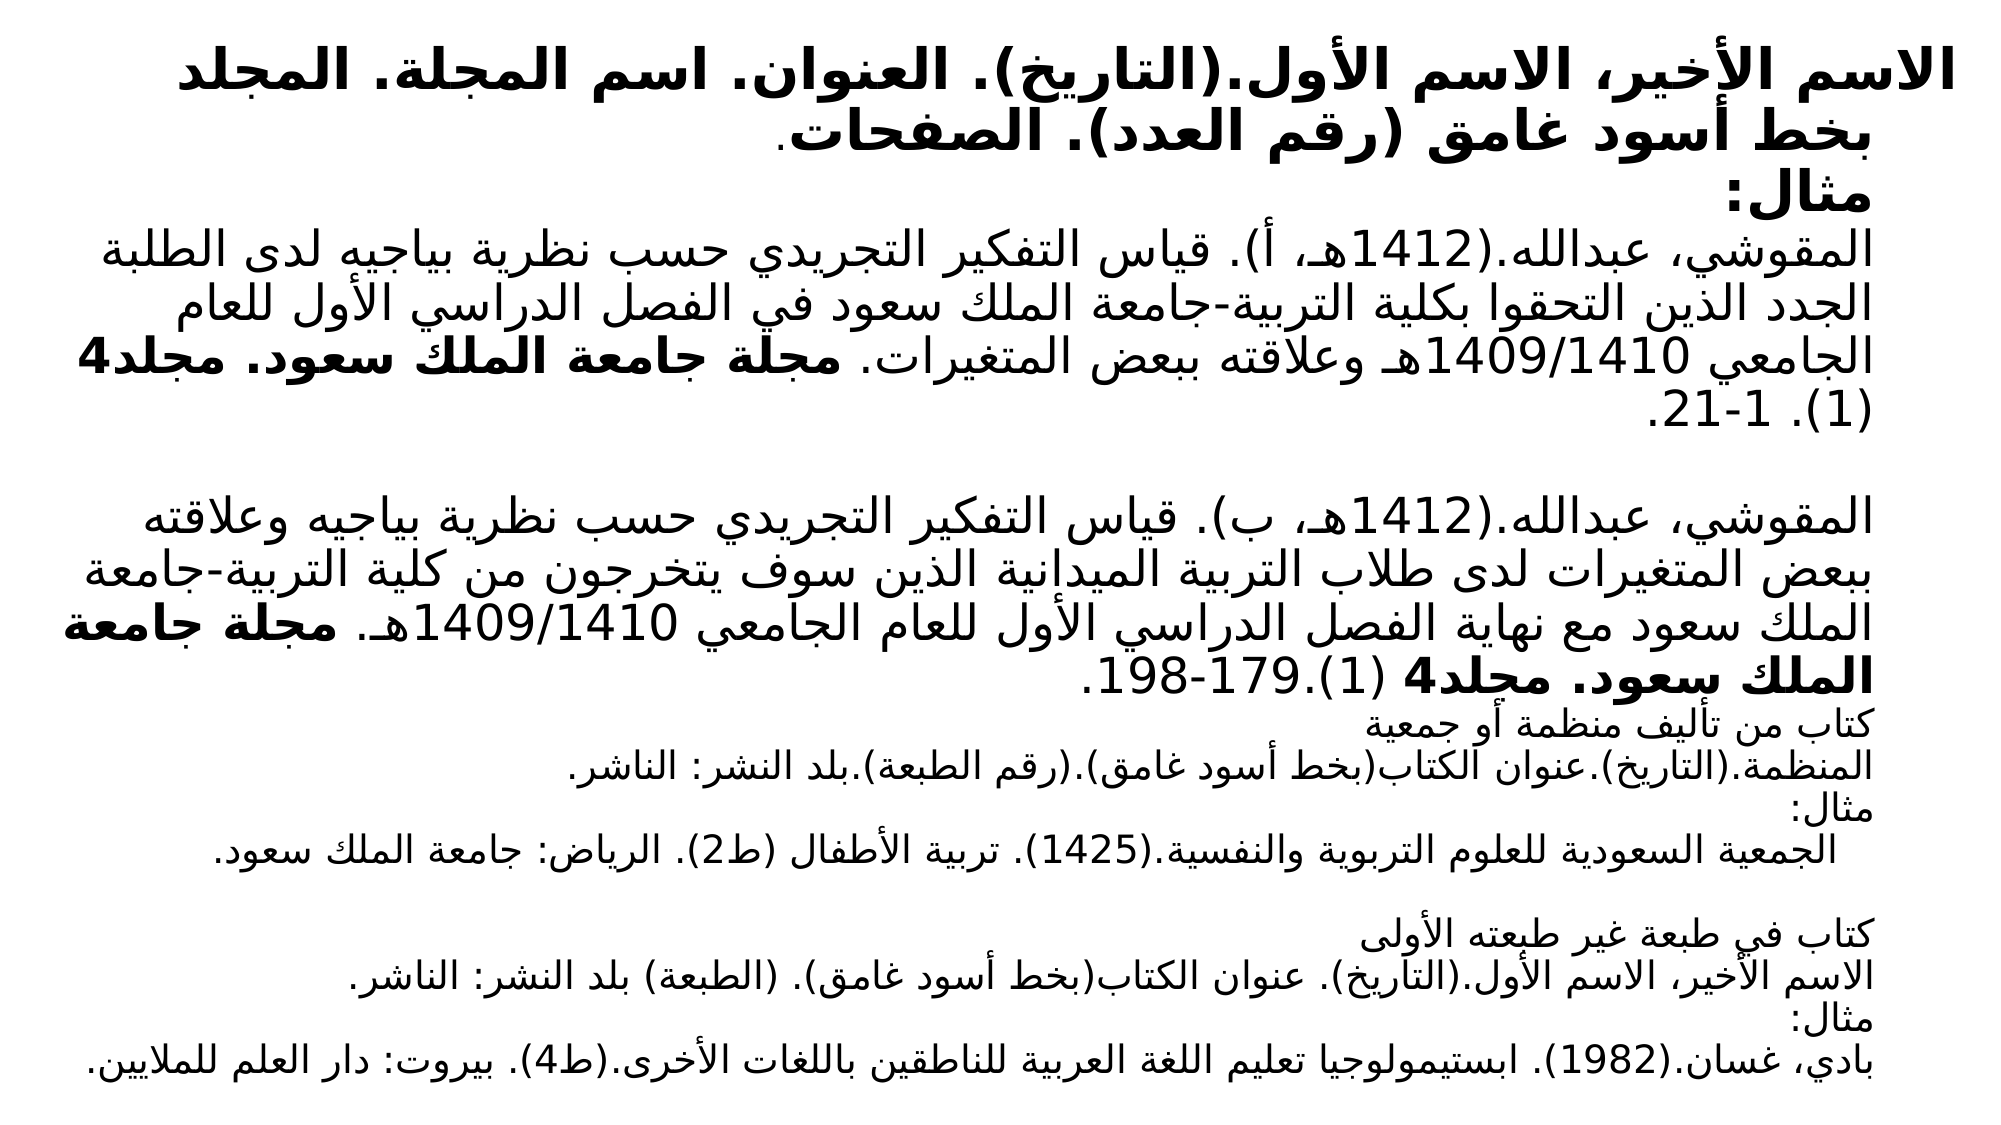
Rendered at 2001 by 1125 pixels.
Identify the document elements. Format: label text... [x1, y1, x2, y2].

title الاسم الأخير، الاسم الأول.(التاريخ). العنوان. اسم المجلة. المجلد بخط أسود غامق (رقم العدد). الصفحات. مثال: المقوشي، عبدالله.(1412هـ، أ). قياس التفكير التجريدي حسب نظرية بياجيه لدى الطلبة الجدد الذين التحقوا بكلية التربية-جامعة الملك سعود في الفصل الدراسي الأول للعام الجامعي 1409/1410هـ وعلاقته ببعض المتغيرات. مجلة جامعة الملك سعود. مجلد4 (1). 1-21. المقوشي، عبدالله.(1412هـ، ب). قياس التفكير التجريدي حسب نظرية بياجيه وعلاقته ببعض المتغيرات لدى طلاب التربية الميدانية الذين سوف يتخرجون من كلية التربية-جامعة الملك سعود مع نهاية الفصل الدراسي الأول للعام الجامعي 1409/1410هـ. مجلة جامعة الملك سعود. مجلد4 (1).179-198. كتاب من تأليف منظمة أو جمعية المنظمة.(التاريخ).عنوان الكتاب(بخط أسود غامق).(رقم الطبعة).بلد النشر: الناشر. مثال: الجمعية السعودية للعلوم التربوية والنفسية.(1425). تربية الأطفال (ط2). الرياض: جامعة الملك سعود. كتاب في طبعة غير طبعته الأولى الاسم الأخير، الاسم الأول.(التاريخ). عنوان الكتاب(بخط أسود غامق). (الطبعة) بلد النشر: الناشر. مثال: بادي، غسان.(1982). ابستيمولوجيا تعليم اللغة العربية للناطقين باللغات الأخرى.(ط4). بيروت: دار العلم للملايين. [22, 26, 1974, 1096]
